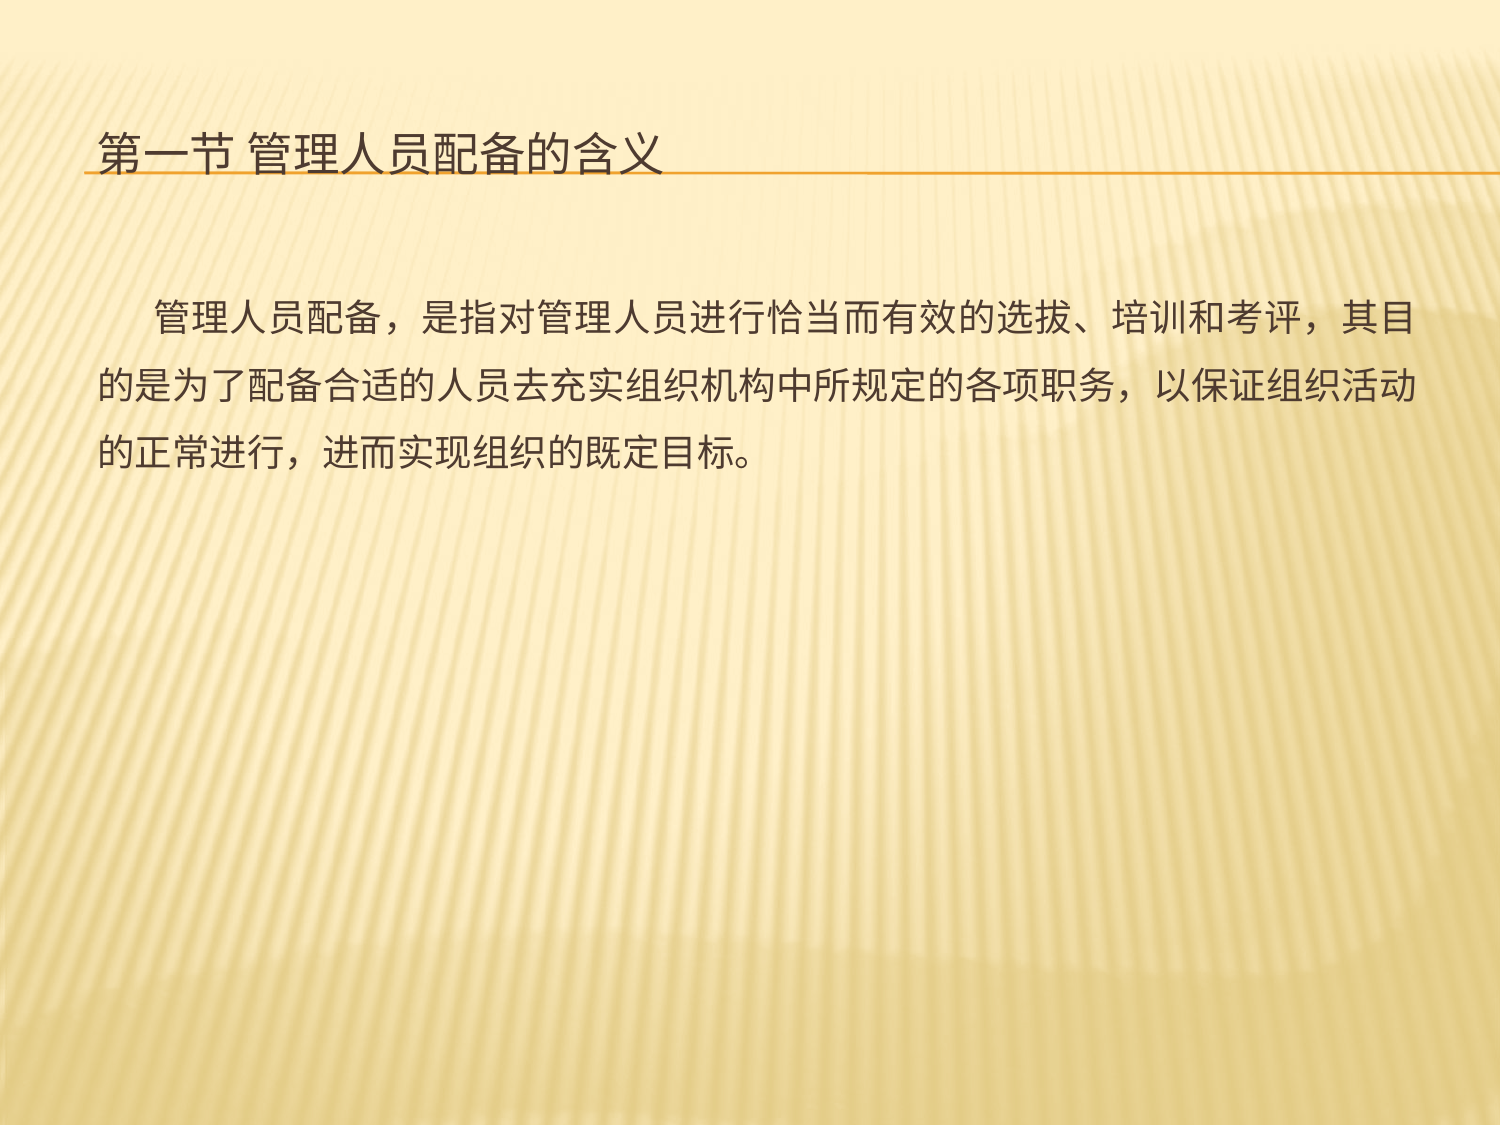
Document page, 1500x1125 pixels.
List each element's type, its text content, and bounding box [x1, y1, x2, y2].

title 第一节 管理人员配备的含义 [82, 117, 1432, 245]
list 管理人员配备，是指对管理人员进行恰当而有效的选拔、培训和考评，其目的是为了配备合适的人员去充实组织机构中所规定的各项职务，以保证组织活动的正常进行，进而实现组织的既定目标。 [81, 264, 1433, 1060]
